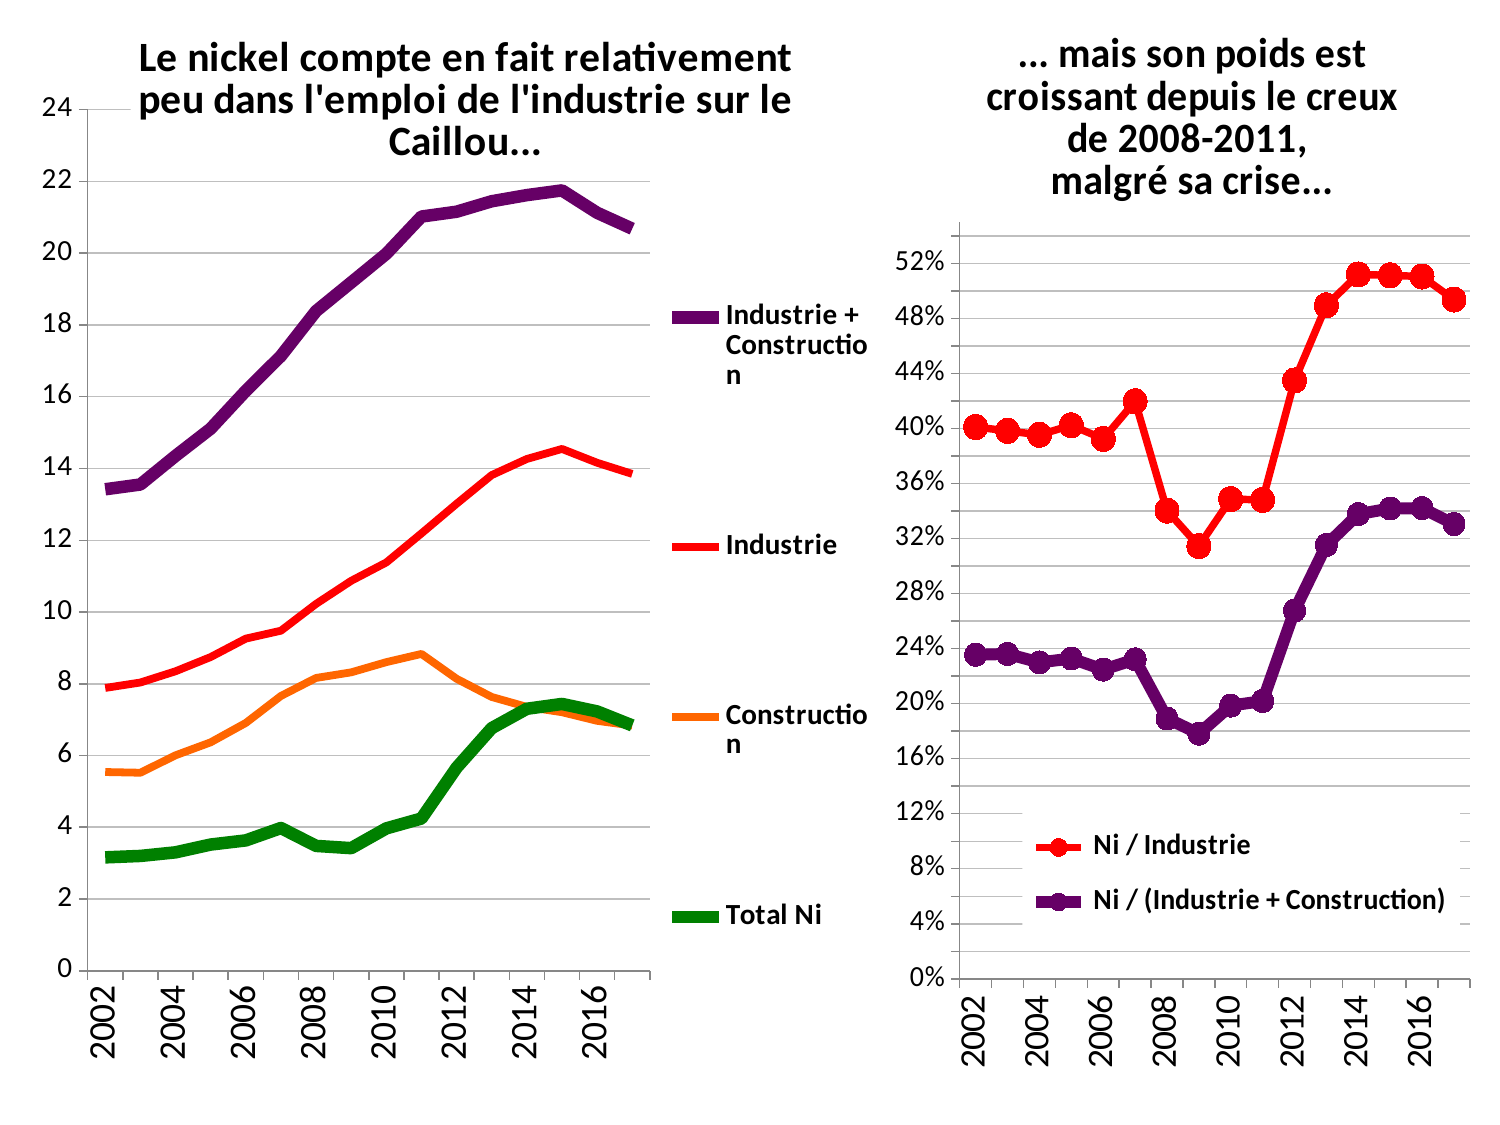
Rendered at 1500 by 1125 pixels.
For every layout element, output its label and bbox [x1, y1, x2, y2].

chart [26, 23, 1483, 1104]
